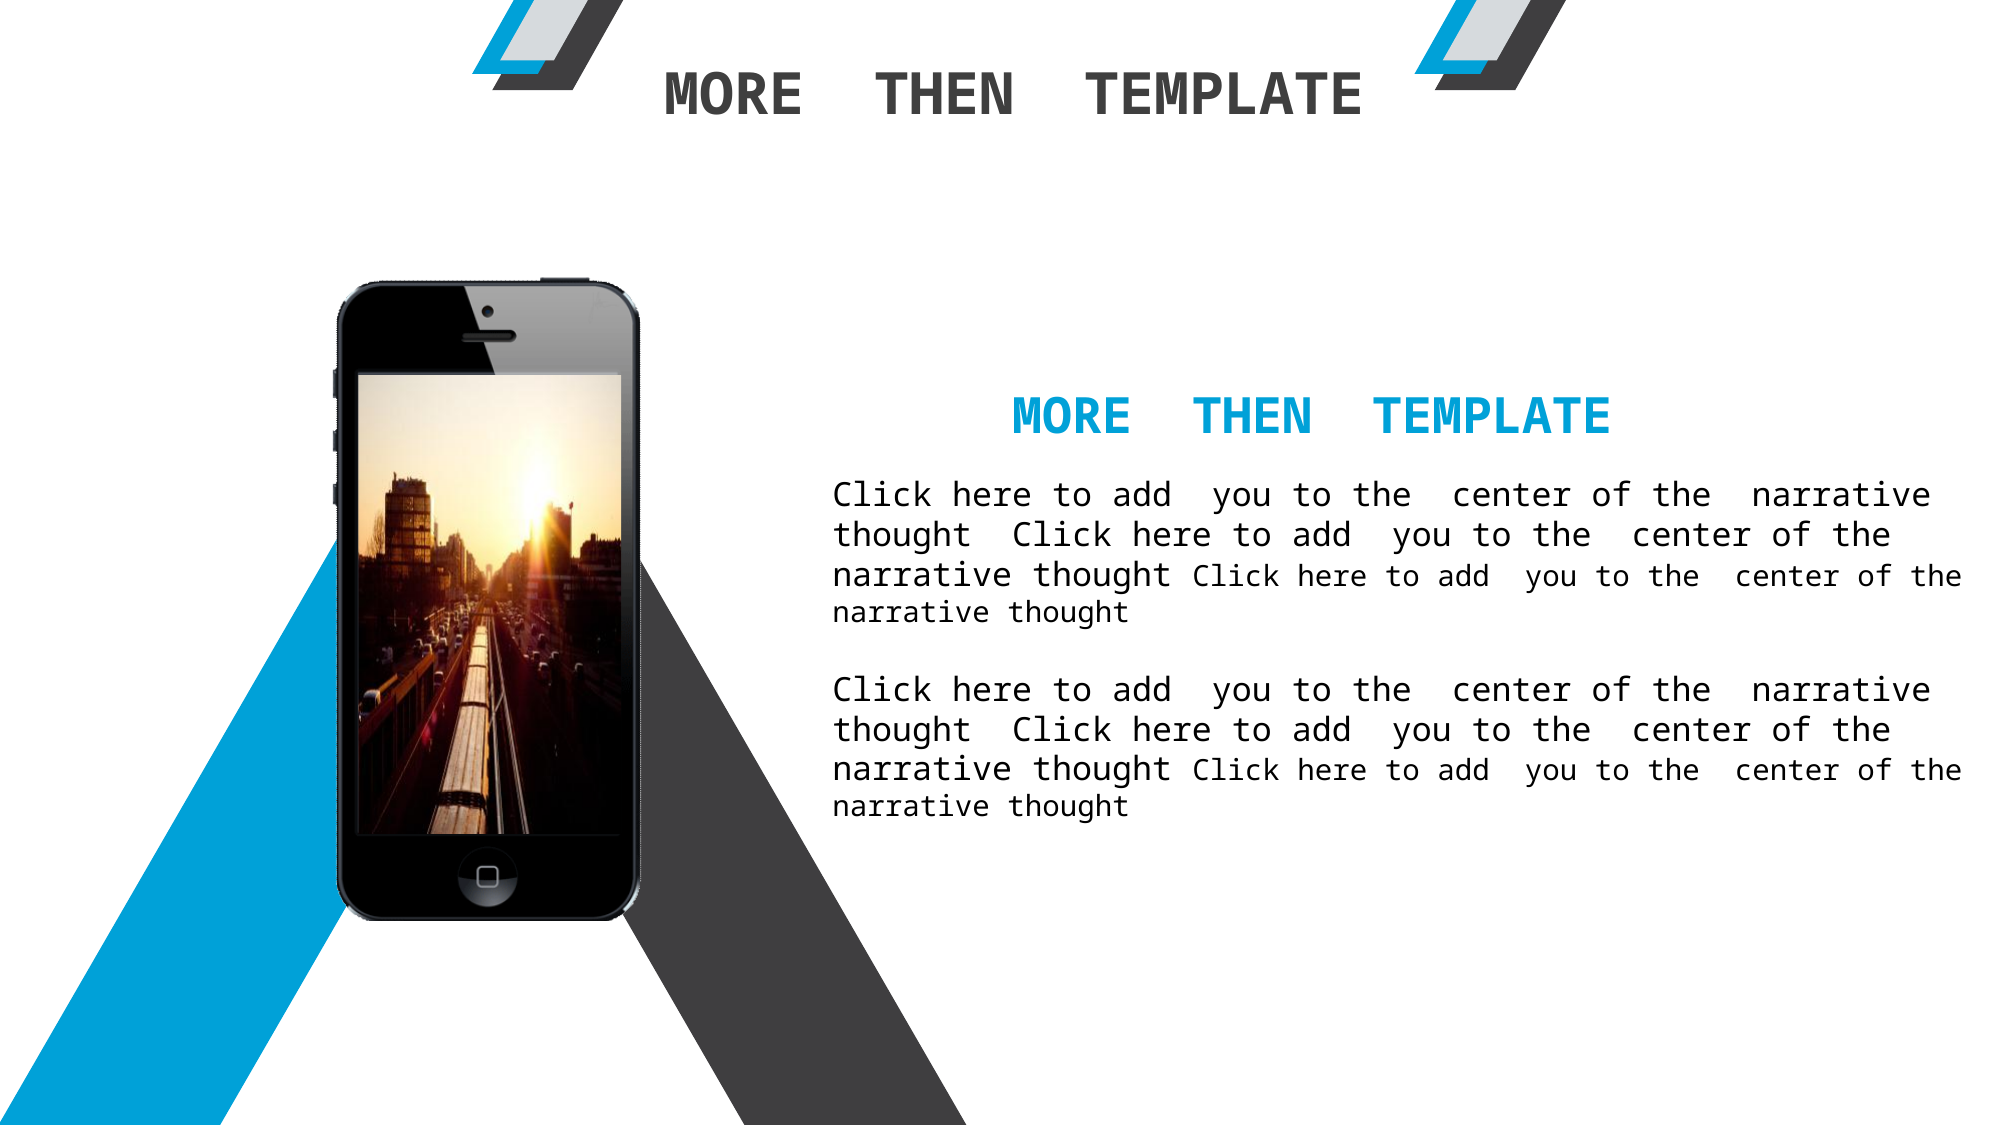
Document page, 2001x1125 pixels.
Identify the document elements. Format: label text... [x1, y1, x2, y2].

picture [322, 270, 651, 921]
text_box MORE THEN TEMPLATE [619, 40, 1380, 136]
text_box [1414, 0, 1567, 91]
text_box [626, 578, 967, 1125]
text_box [0, 564, 338, 1125]
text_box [472, 0, 624, 91]
text_box MORE THEN TEMPLATE Click here to add you to the center of the narrative thought Click here to add you to the center of the narrative thought Click here to add you to the center of the narrative thought Click here to add you to the center of the narrative thought Click here to add you to the center of the narrative thought Click here to add you to the center of the narrative thought [817, 375, 2000, 910]
